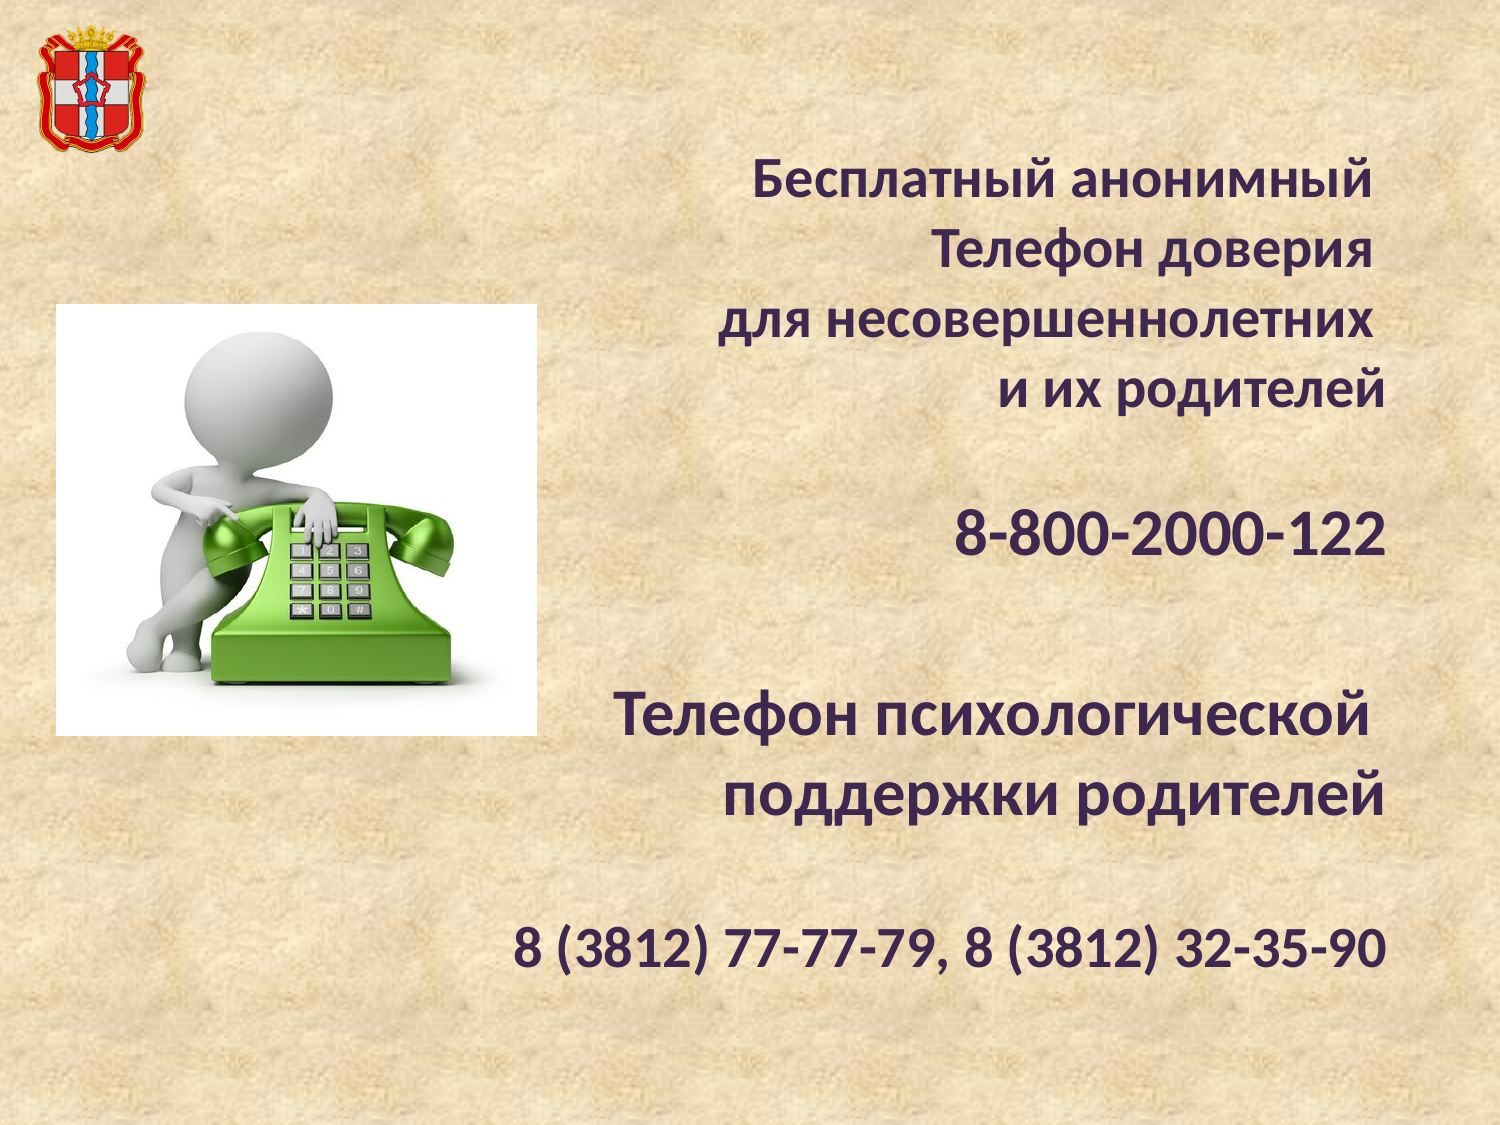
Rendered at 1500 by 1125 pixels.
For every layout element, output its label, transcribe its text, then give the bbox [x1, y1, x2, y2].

text_box Бесплатный анонимный Телефон доверия для несовершеннолетних и их родителей 8-800-2000-122 Телефон психологической поддержки родителей 8 (3812) 77-77-79, 8 (3812) 32-35-90 [90, 92, 1449, 1026]
picture [0, 0, 1500, 1125]
